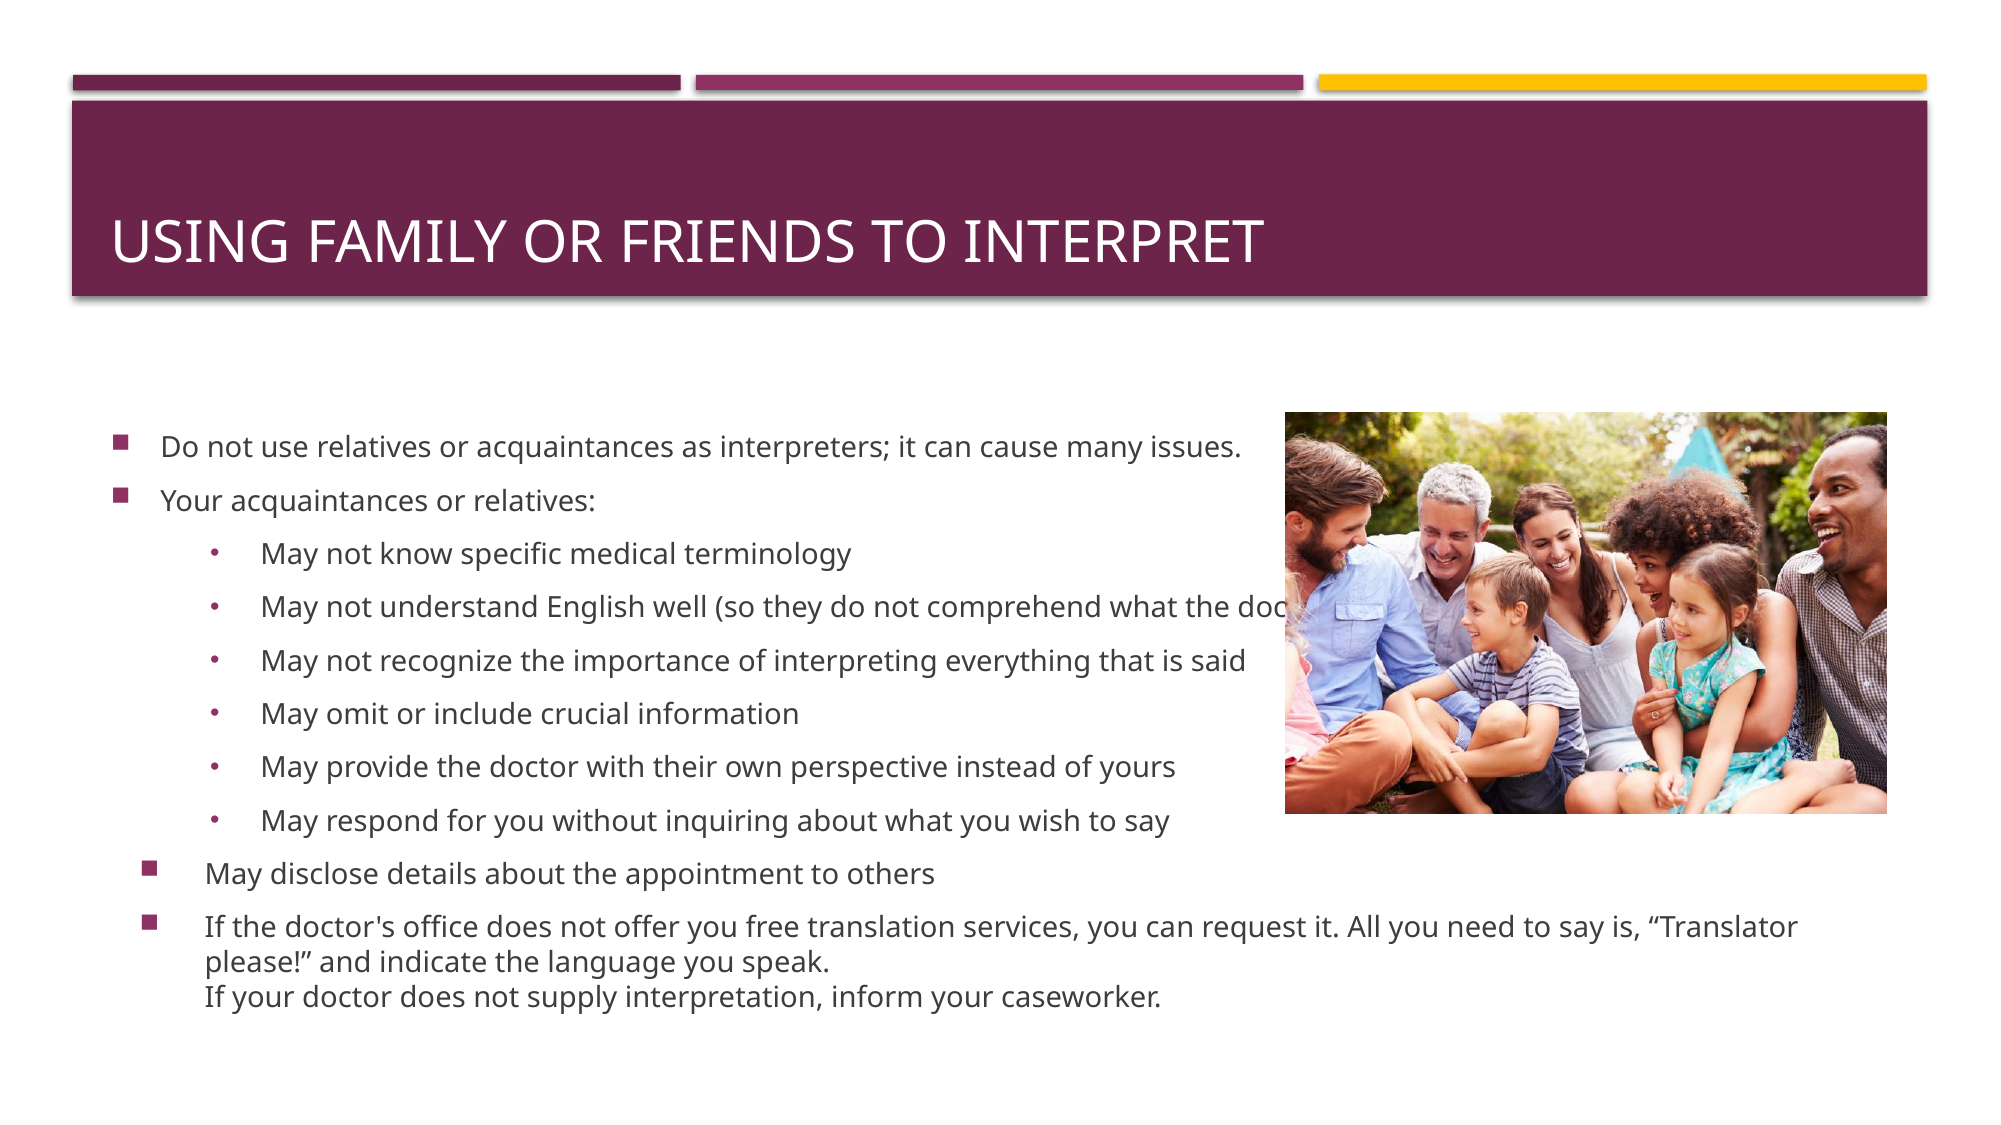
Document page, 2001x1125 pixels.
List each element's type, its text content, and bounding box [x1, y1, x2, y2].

title Using family or friends to interpret [95, 115, 1905, 282]
list Do not use relatives or acquaintances as interpreters; it can cause many issues. Your acquaintances or relatives: May not know specific medical terminology May not understand English well (so they do not comprehend what the doctor is saying) May not recognize the importance of interpreting everything that is said May omit or include crucial information May provide the doctor with their own perspective instead of yours May respond for you without inquiring about what you wish to say May disclose details about the appointment to others If the doctor's office does not offer you free translation services, you can request it. All you need to say is, “Translator please!” and indicate the language you speak. If your doctor does not supply interpretation, inform your caseworker. [95, 357, 1905, 1085]
picture [1284, 412, 1888, 814]
